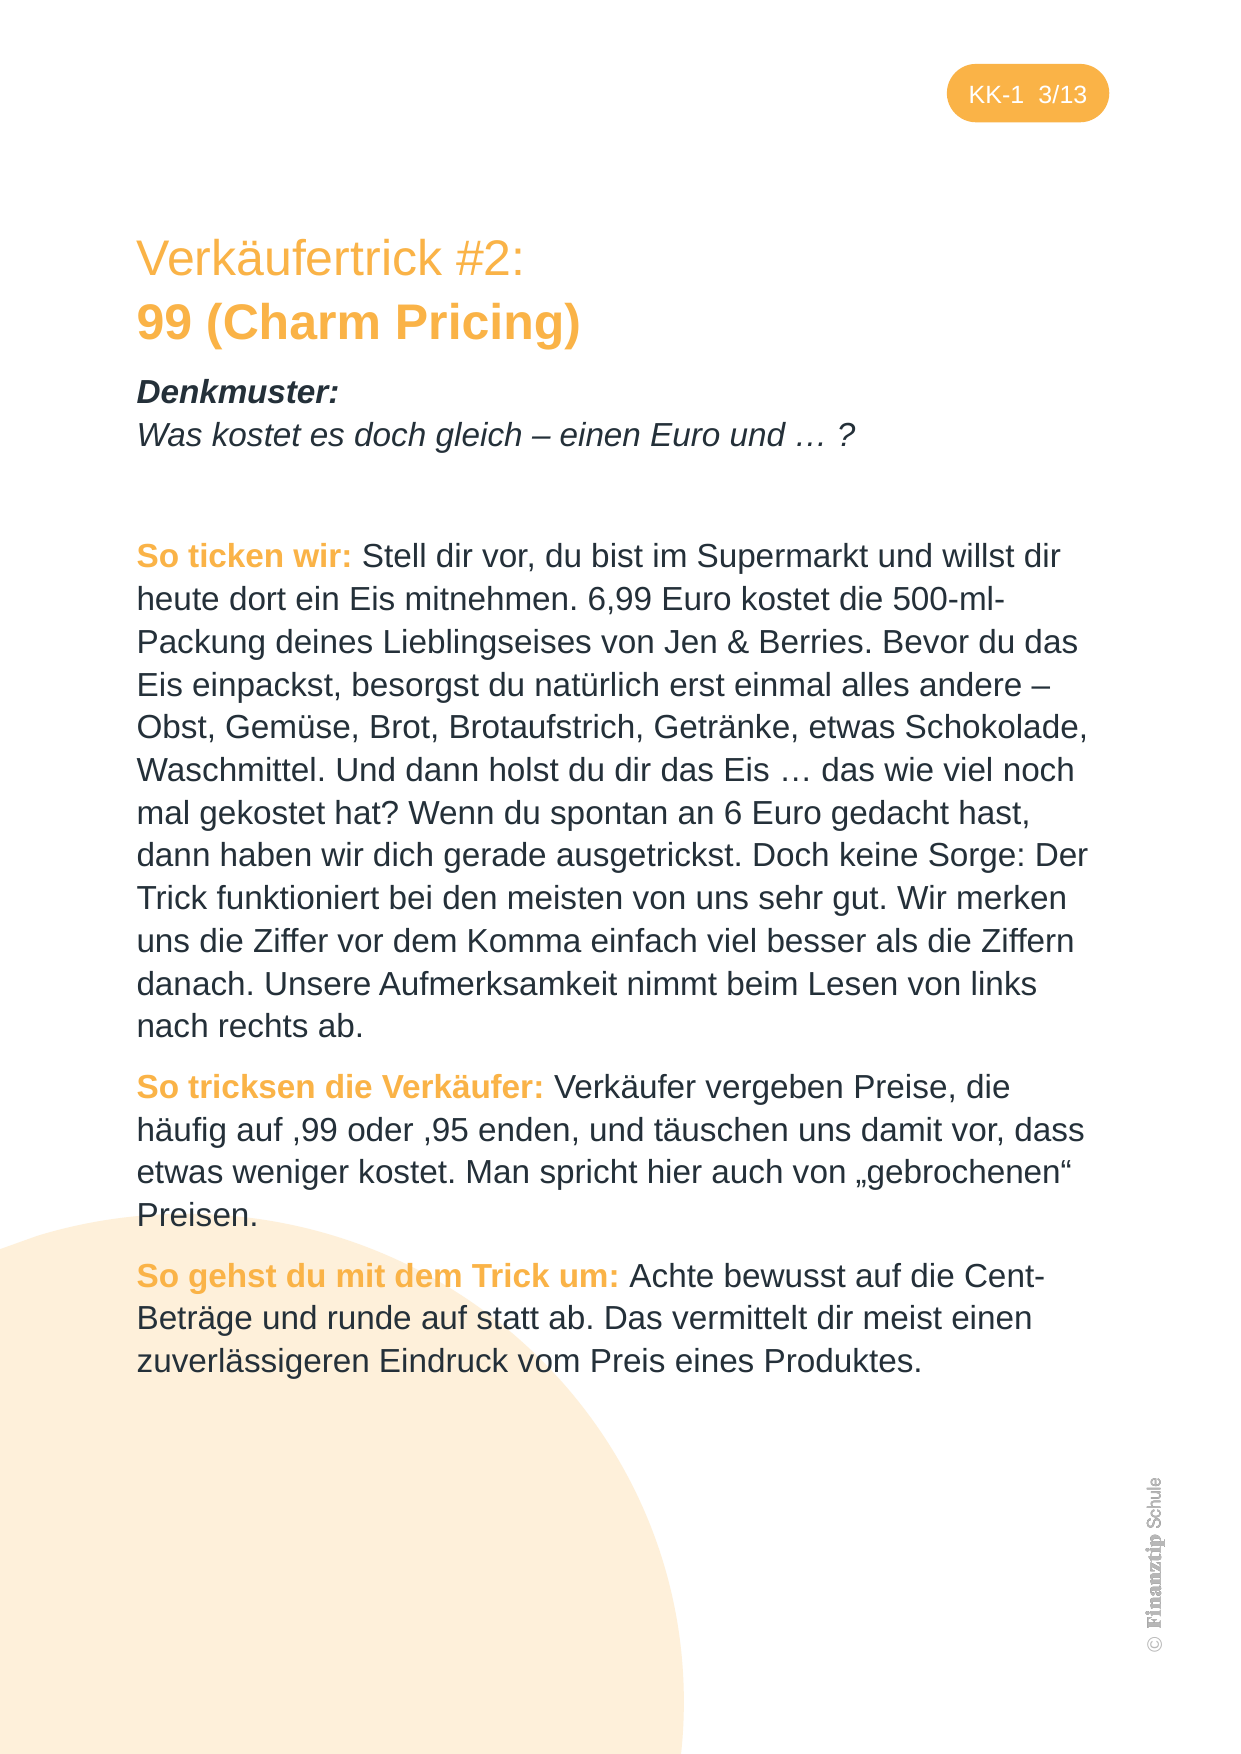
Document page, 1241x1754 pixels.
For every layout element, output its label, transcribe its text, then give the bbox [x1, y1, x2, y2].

picture [1143, 1478, 1165, 1628]
text_box Verkäufertrick #2: 99 (Charm Pricing) Denkmuster: Was kostet es doch gleich – einen Euro und … ? So ticken wir: Stell dir vor, du bist im Supermarkt und willst dir heute dort ein Eis mitnehmen. 6,99 Euro kostet die 500-ml-Packung deines Lieblingseises von Jen & Berries. Bevor du das Eis einpackst, besorgst du natürlich erst einmal alles andere – Obst, Gemüse, Brot, Brotaufstrich, Getränke, etwas Schokolade, Waschmittel. Und dann holst du dir das Eis … das wie viel noch mal gekostet hat? Wenn du spontan an 6 Euro gedacht hast, dann haben wir dich gerade ausgetrickst. Doch keine Sorge: Der Trick funktioniert bei den meisten von uns sehr gut. Wir merken uns die Ziffer vor dem Komma einfach viel besser als die Ziffern danach. Unsere Aufmerksamkeit nimmt beim Lesen von links nach rechts ab. So tricksen die Verkäufer: Verkäufer vergeben Preise, die häufig auf ,99 oder ,95 enden, und täuschen uns damit vor, dass etwas weniger kostet. Man spricht hier auch von „gebrochenen“ Preisen. So gehst du mit dem Trick um: Achte bewusst auf die Cent-Beträge und runde auf statt ab. Das vermittelt dir meist einen zuverlässigeren Eindruck vom Preis eines Produktes. [121, 213, 1119, 1605]
